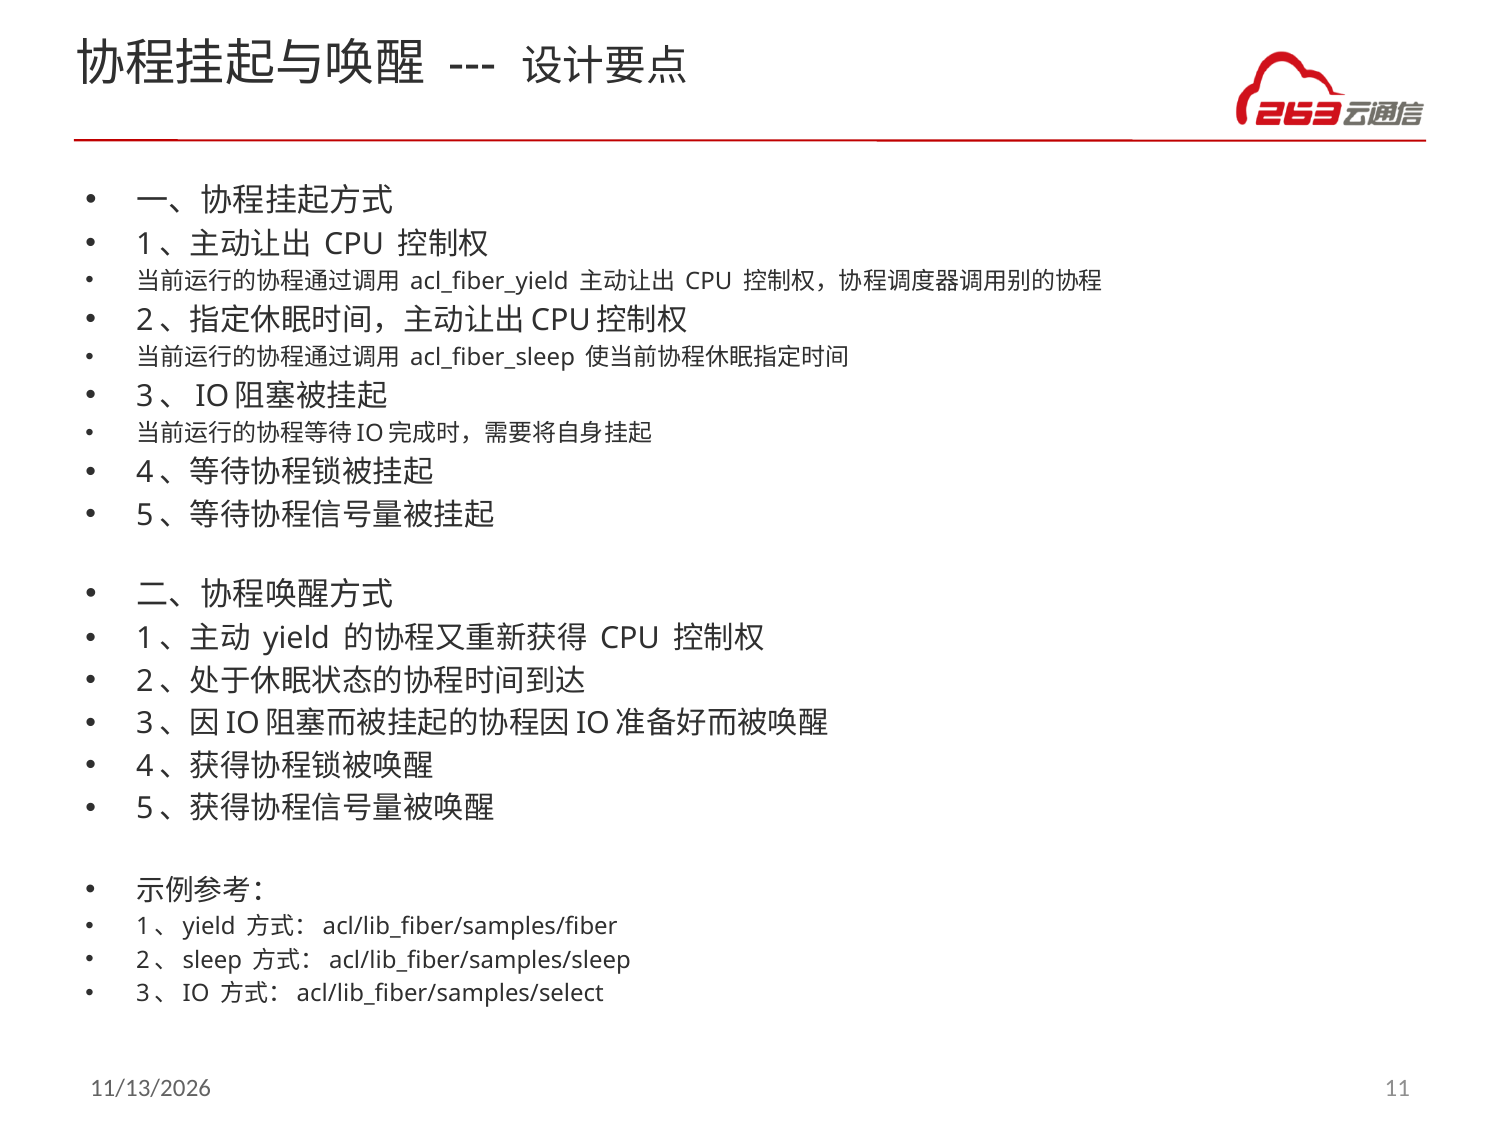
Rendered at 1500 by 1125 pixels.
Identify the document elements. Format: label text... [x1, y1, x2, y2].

picture [1230, 37, 1430, 141]
list 一、协程挂起方式 1、主动让出 CPU 控制权 当前运行的协程通过调用 acl_fiber_yield 主动让出 CPU 控制权，协程调度器调用别的协程 2、指定休眠时间，主动让出CPU控制权 当前运行的协程通过调用 acl_fiber_sleep 使当前协程休眠指定时间 3、IO阻塞被挂起 当前运行的协程等待IO完成时，需要将自身挂起 4、等待协程锁被挂起 5、等待协程信号量被挂起 二、协程唤醒方式 1、主动 yield 的协程又重新获得 CPU 控制权 2、处于休眠状态的协程时间到达 3、因IO阻塞而被挂起的协程因IO准备好而被唤醒 4、获得协程锁被唤醒 5、获得协程信号量被唤醒 示例参考： 1、yield 方式：acl/lib_fiber/samples/fiber 2、sleep 方式：acl/lib_fiber/samples/sleep 3、IO 方式：acl/lib_fiber/samples/select [70, 171, 1421, 1016]
title 协程挂起与唤醒 --- 设计要点 [75, 30, 1235, 136]
